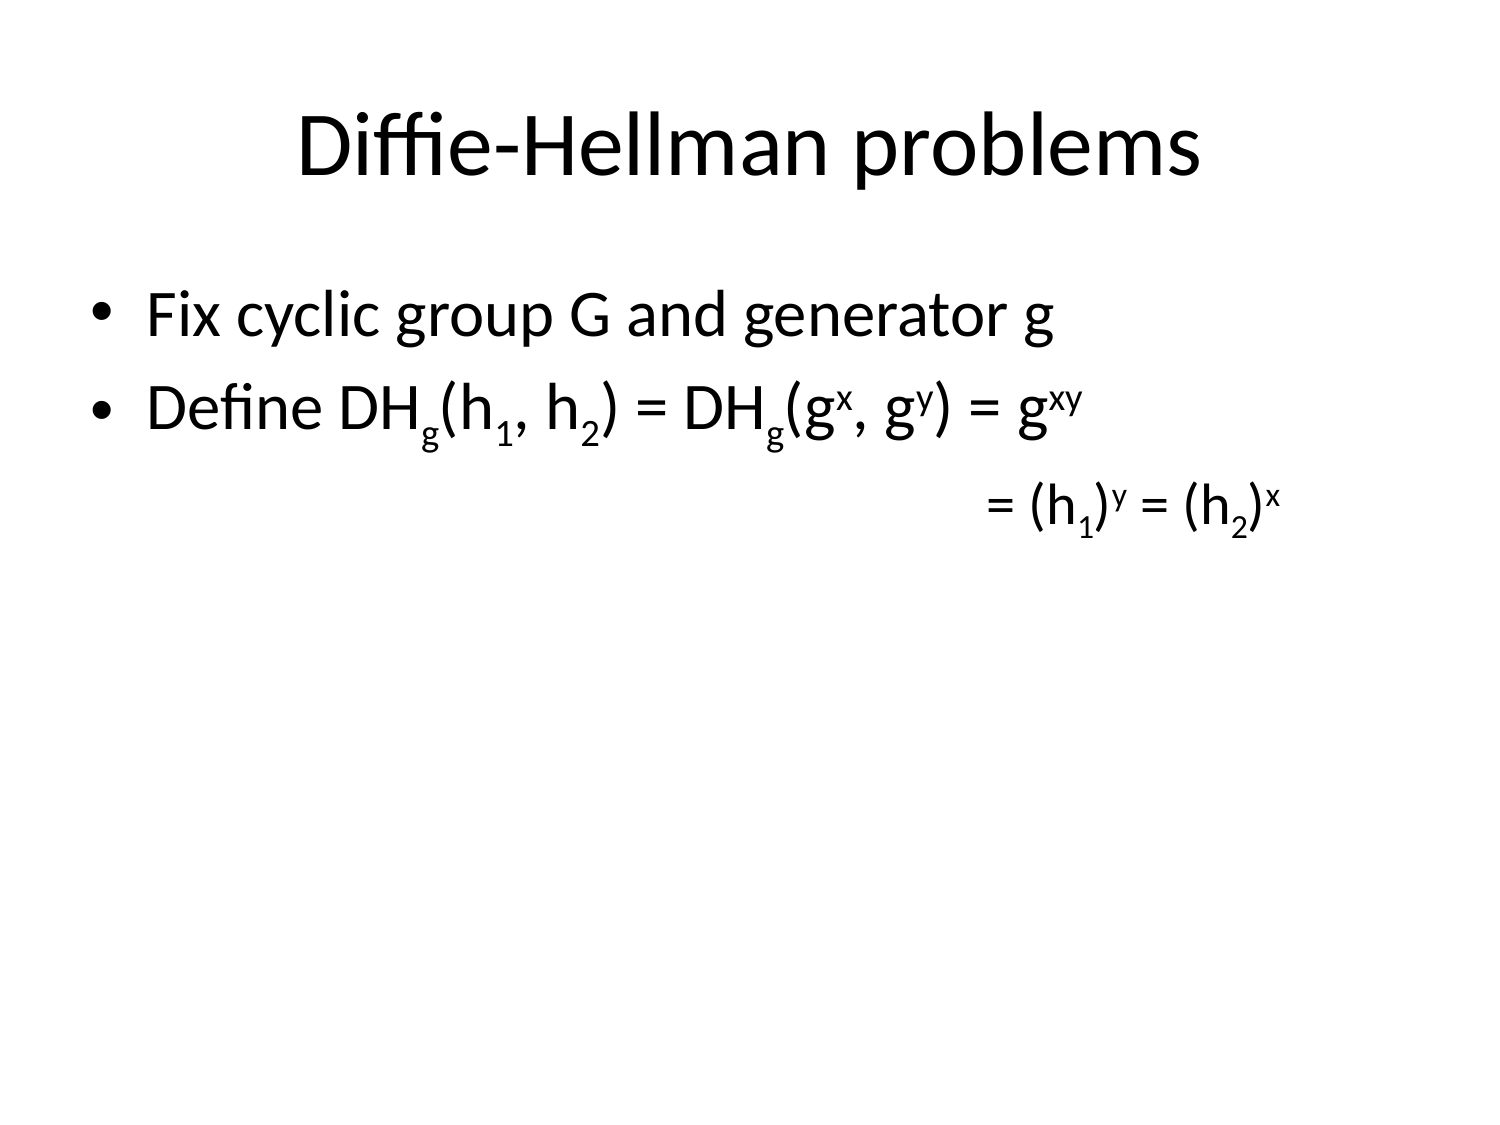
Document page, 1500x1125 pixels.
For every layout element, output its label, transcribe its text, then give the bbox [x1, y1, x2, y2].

list Fix cyclic group G and generator g Define DHg(h1, h2) = DHg(gx, gy) = gxy = (h1)y = (h2)x [75, 262, 1425, 1005]
title Diffie-Hellman problems [75, 45, 1425, 233]
